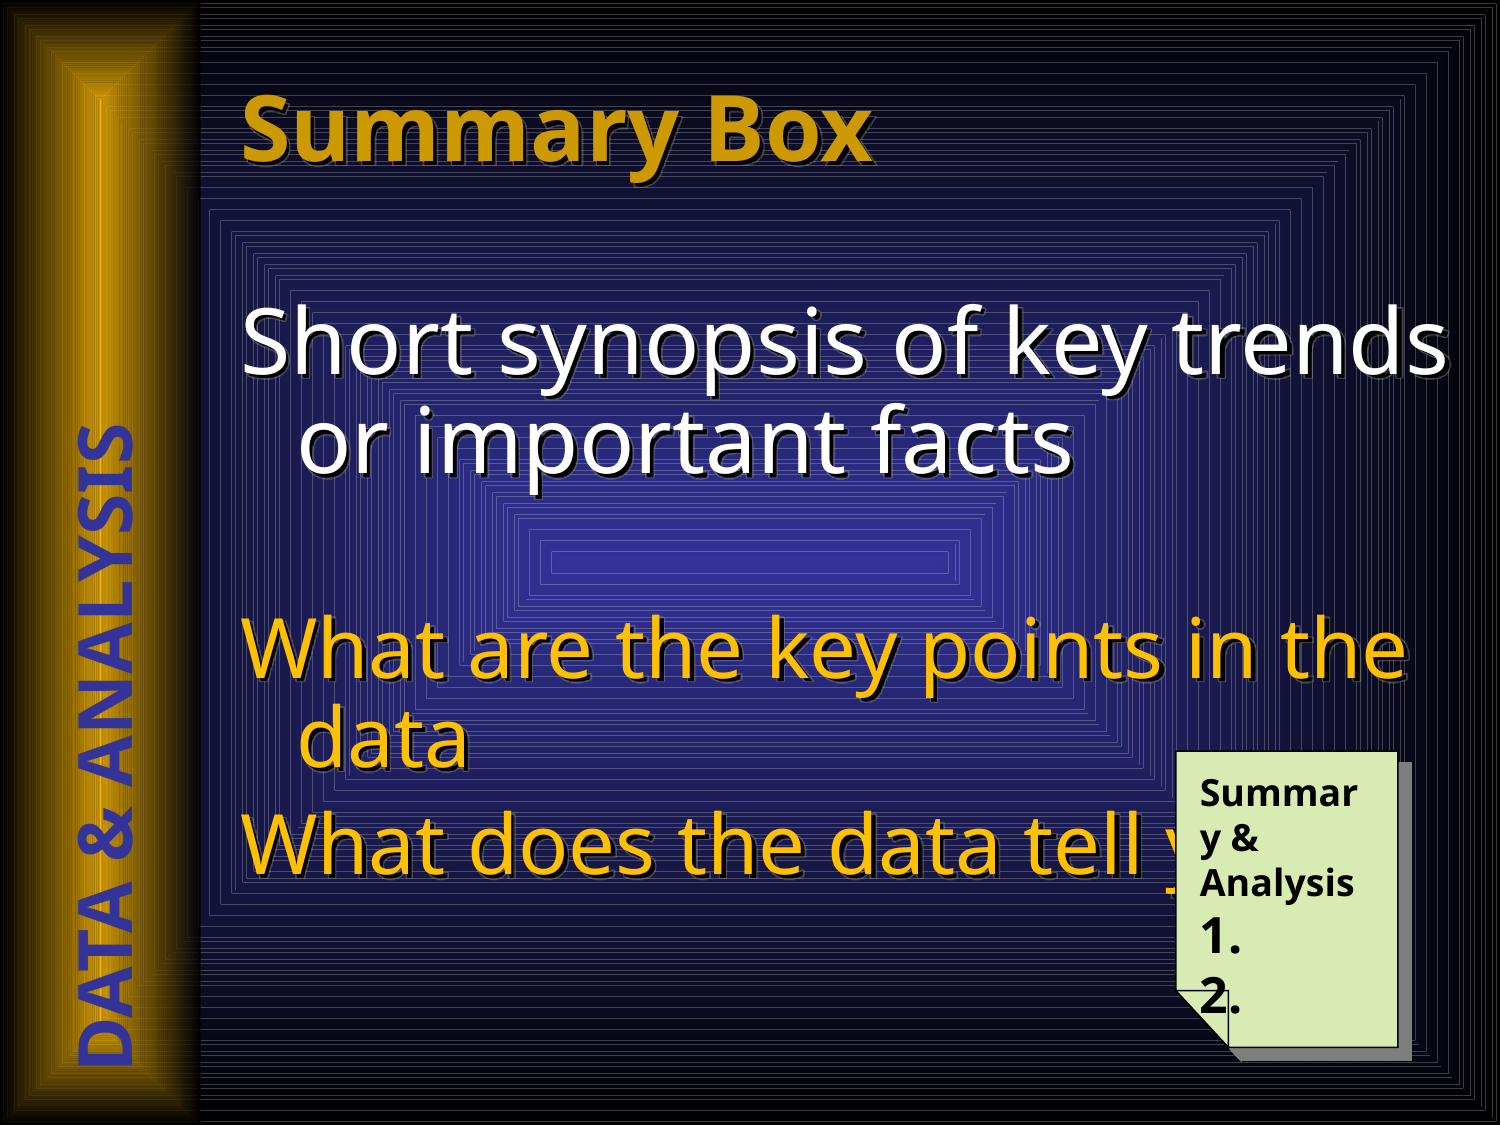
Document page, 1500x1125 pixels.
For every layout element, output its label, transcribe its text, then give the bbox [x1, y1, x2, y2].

text_box Summary & Analysis 1. 2. [1175, 751, 1398, 1048]
list Summary Box Short synopsis of key trends or important facts What are the key points in the data What does the data tell you? [224, 74, 1500, 818]
text_box DATA & ANALYSIS [49, 0, 155, 1088]
